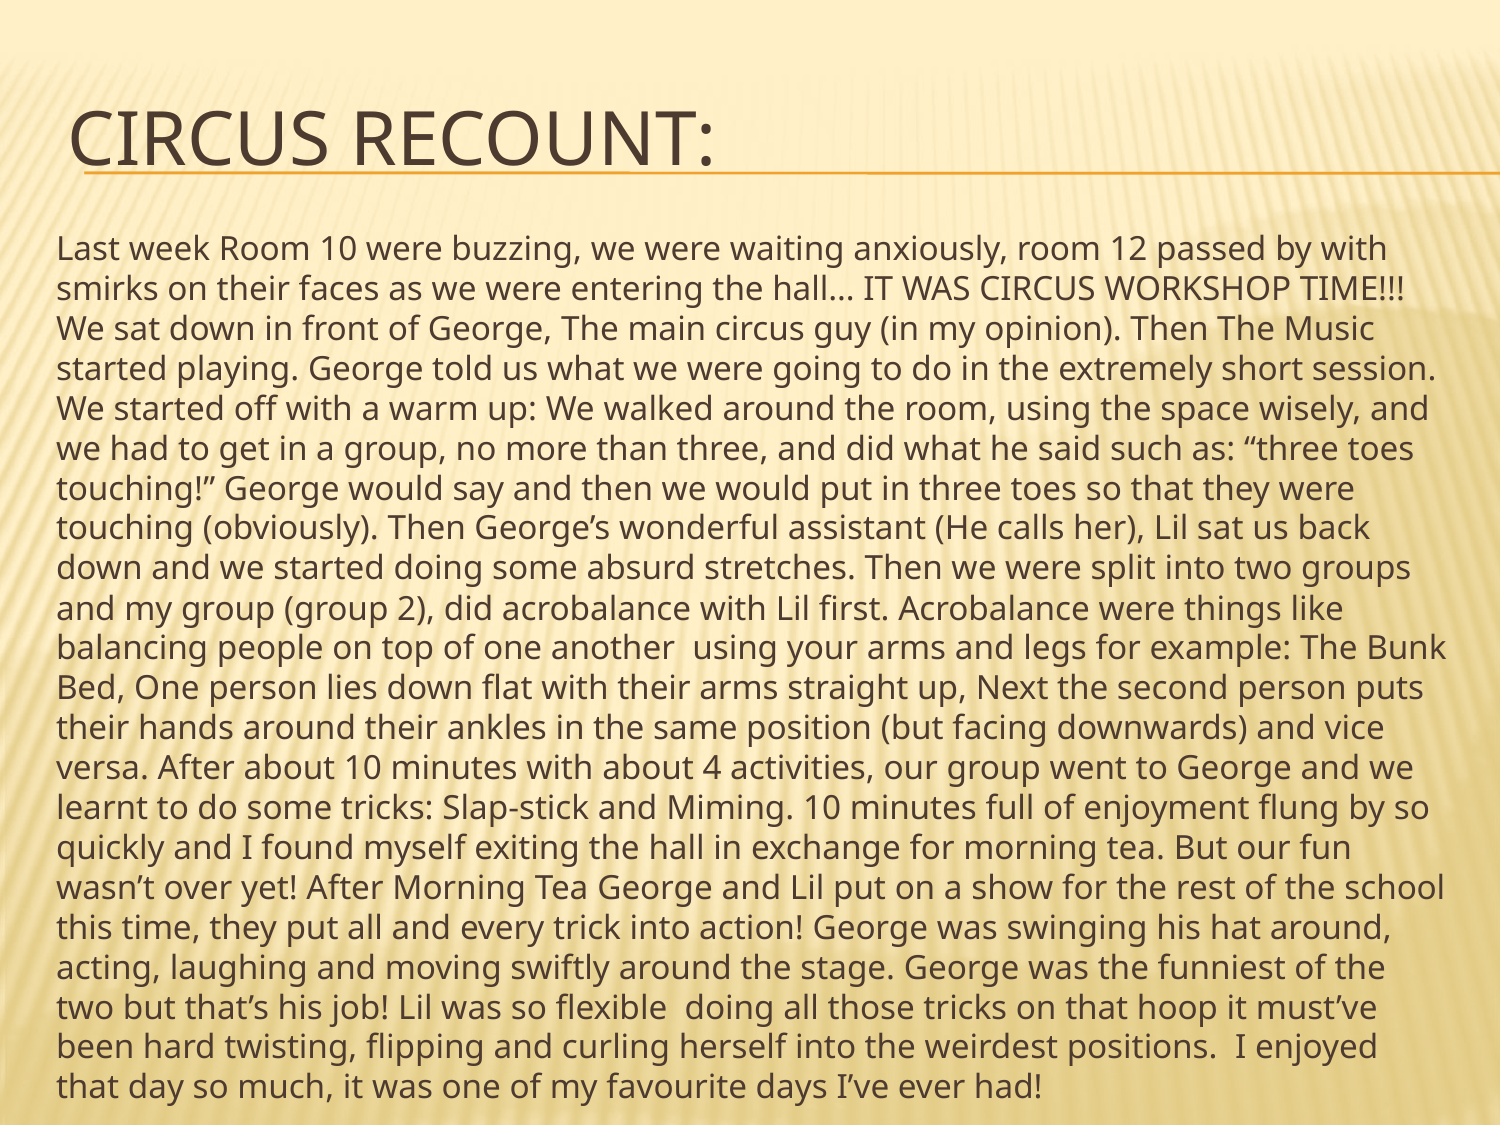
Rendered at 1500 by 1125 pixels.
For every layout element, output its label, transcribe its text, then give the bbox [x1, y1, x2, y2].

list Last week Room 10 were buzzing, we were waiting anxiously, room 12 passed by with smirks on their faces as we were entering the hall… IT WAS CIRCUS WORKSHOP TIME!!! We sat down in front of George, The main circus guy (in my opinion). Then The Music started playing. George told us what we were going to do in the extremely short session. We started off with a warm up: We walked around the room, using the space wisely, and we had to get in a group, no more than three, and did what he said such as: “three toes touching!” George would say and then we would put in three toes so that they were touching (obviously). Then George’s wonderful assistant (He calls her), Lil sat us back down and we started doing some absurd stretches. Then we were split into two groups and my group (group 2), did acrobalance with Lil first. Acrobalance were things like balancing people on top of one another using your arms and legs for example: The Bunk Bed, One person lies down flat with their arms straight up, Next the second person puts their hands around their ankles in the same position (but facing downwards) and vice versa. After about 10 minutes with about 4 activities, our group went to George and we learnt to do some tricks: Slap-stick and Miming. 10 minutes full of enjoyment flung by so quickly and I found myself exiting the hall in exchange for morning tea. But our fun wasn’t over yet! After Morning Tea George and Lil put on a show for the rest of the school this time, they put all and every trick into action! George was swinging his hat around, acting, laughing and moving swiftly around the stage. George was the funniest of the two but that’s his job! Lil was so flexible doing all those tricks on that hoop it must’ve been hard twisting, flipping and curling herself into the weirdest positions. I enjoyed that day so much, it was one of my favourite days I’ve ever had! [41, 219, 1467, 963]
title Circus Recount: [53, 66, 1479, 204]
